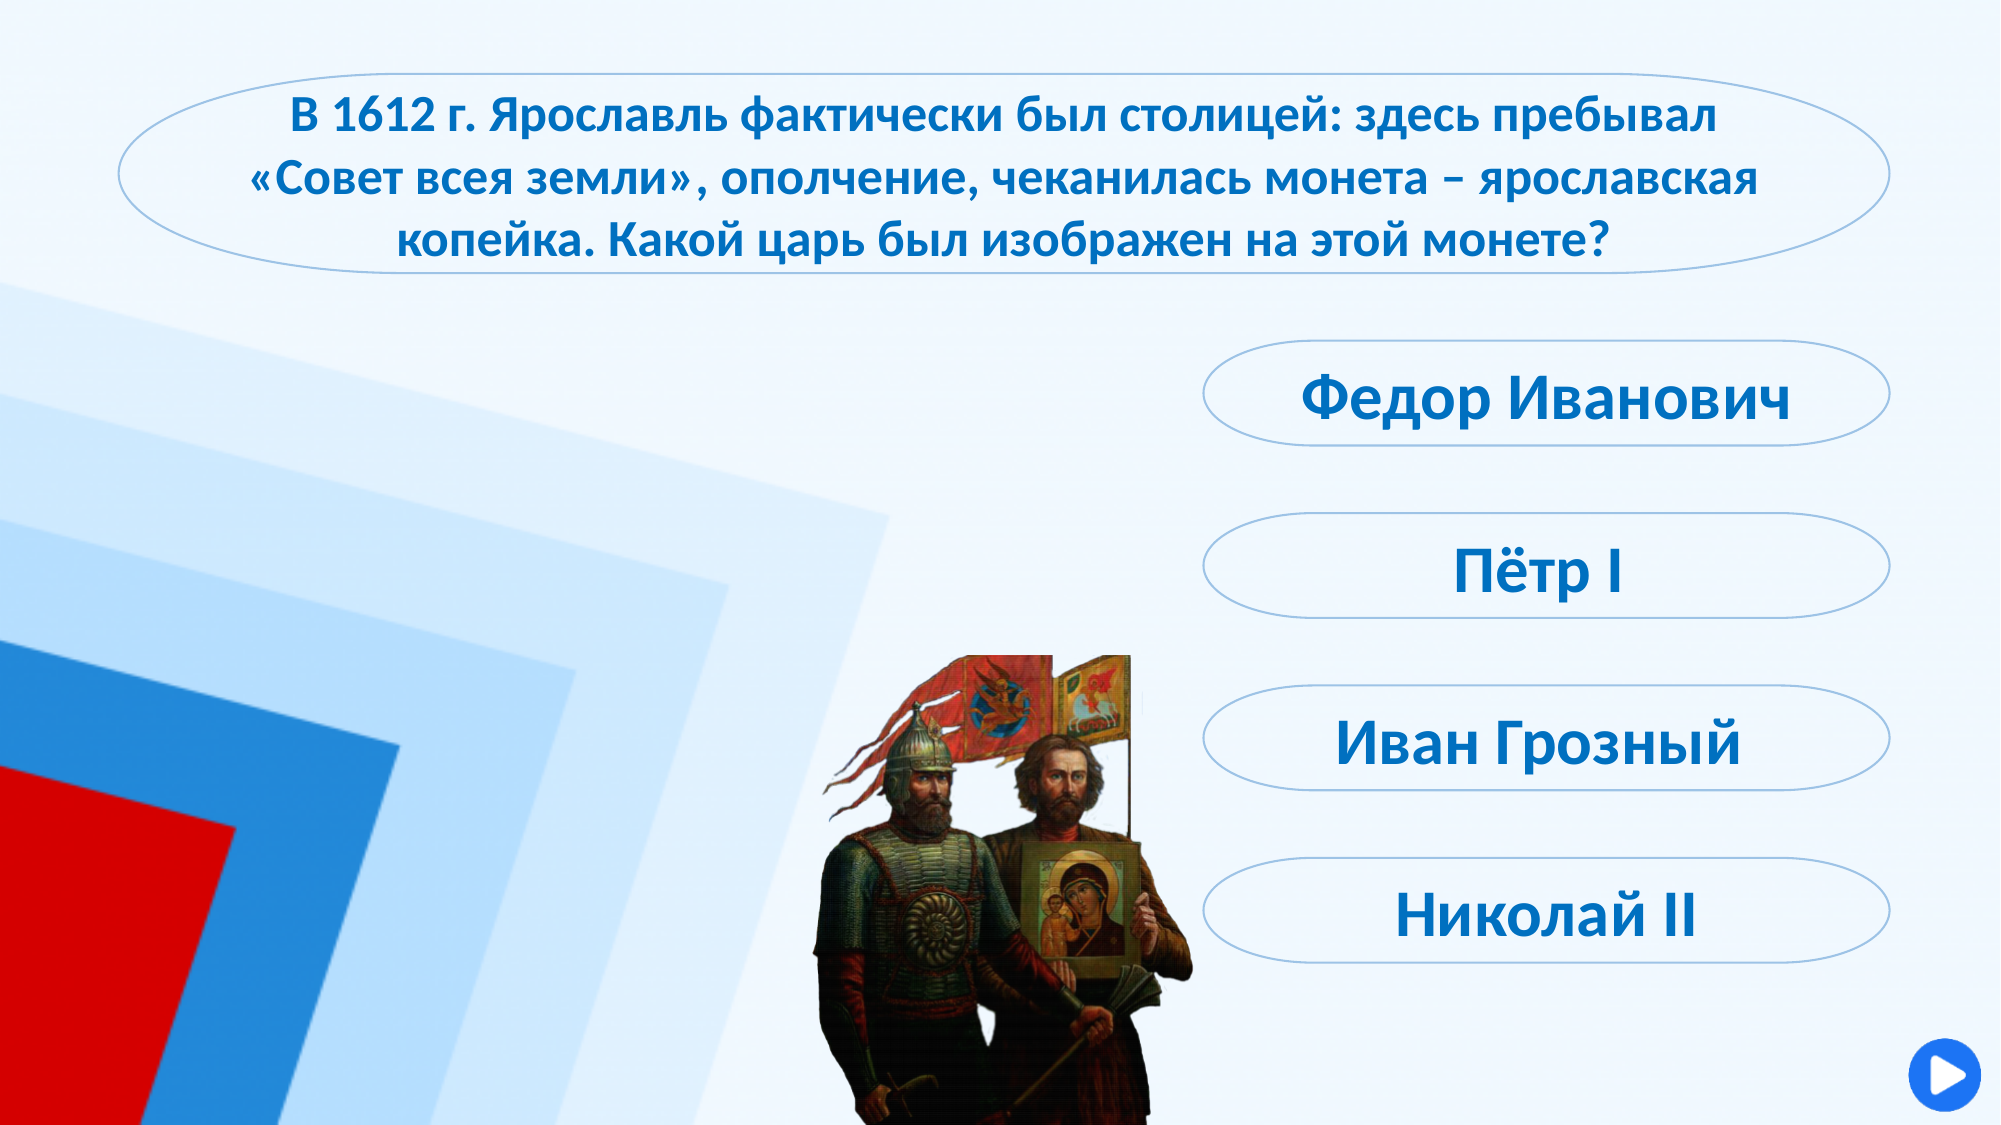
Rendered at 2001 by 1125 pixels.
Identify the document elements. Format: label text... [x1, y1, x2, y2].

text_box Федор Иванович [1202, 339, 1891, 447]
text_box Николай II [1202, 856, 1891, 964]
picture [0, 0, 2001, 1125]
text_box Пётр I [1202, 512, 1891, 619]
text_box В 1612 г. Ярославль фактически был столицей: здесь пребывал «Совет всея земли», ополчение, чеканилась монета – ярославская копейка. Какой царь был изображен на этой монете? [117, 72, 1891, 275]
text_box Иван Грозный [1202, 684, 1891, 792]
